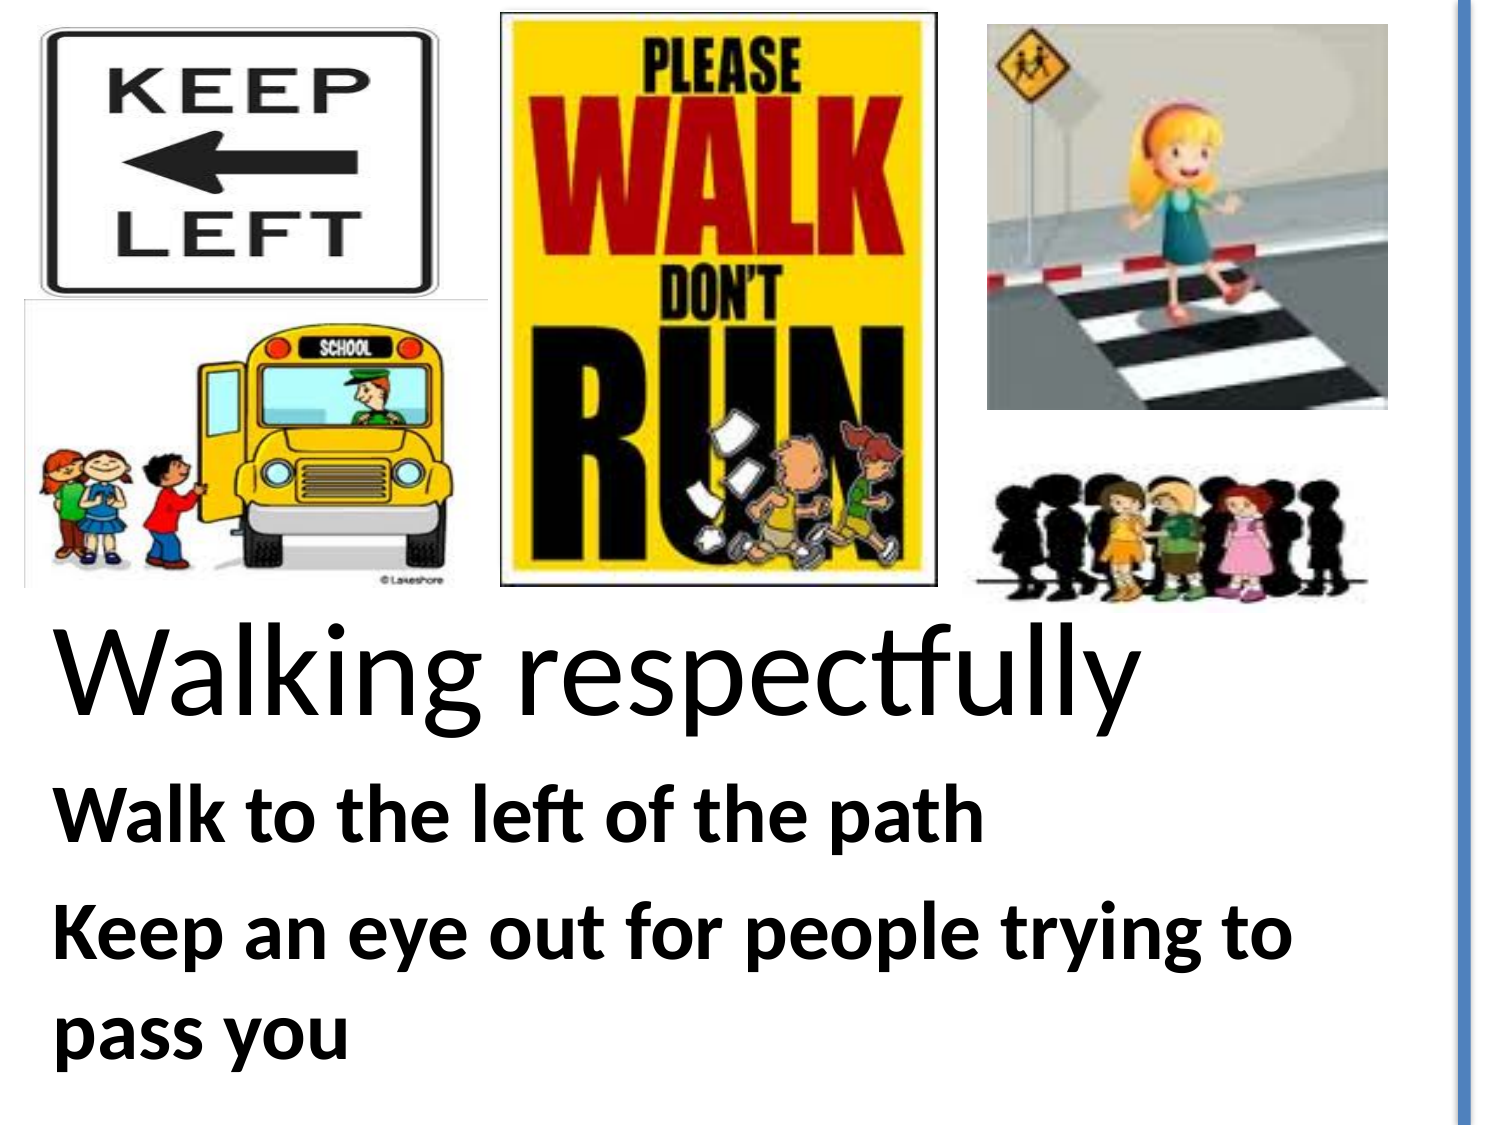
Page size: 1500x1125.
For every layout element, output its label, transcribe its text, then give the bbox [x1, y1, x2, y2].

list Walking respectfully Walk to the left of the path Keep an eye out for people trying to pass you [37, 575, 1400, 1100]
picture [499, 12, 938, 587]
picture [24, 24, 488, 588]
picture [962, 412, 1388, 613]
picture [987, 24, 1388, 411]
